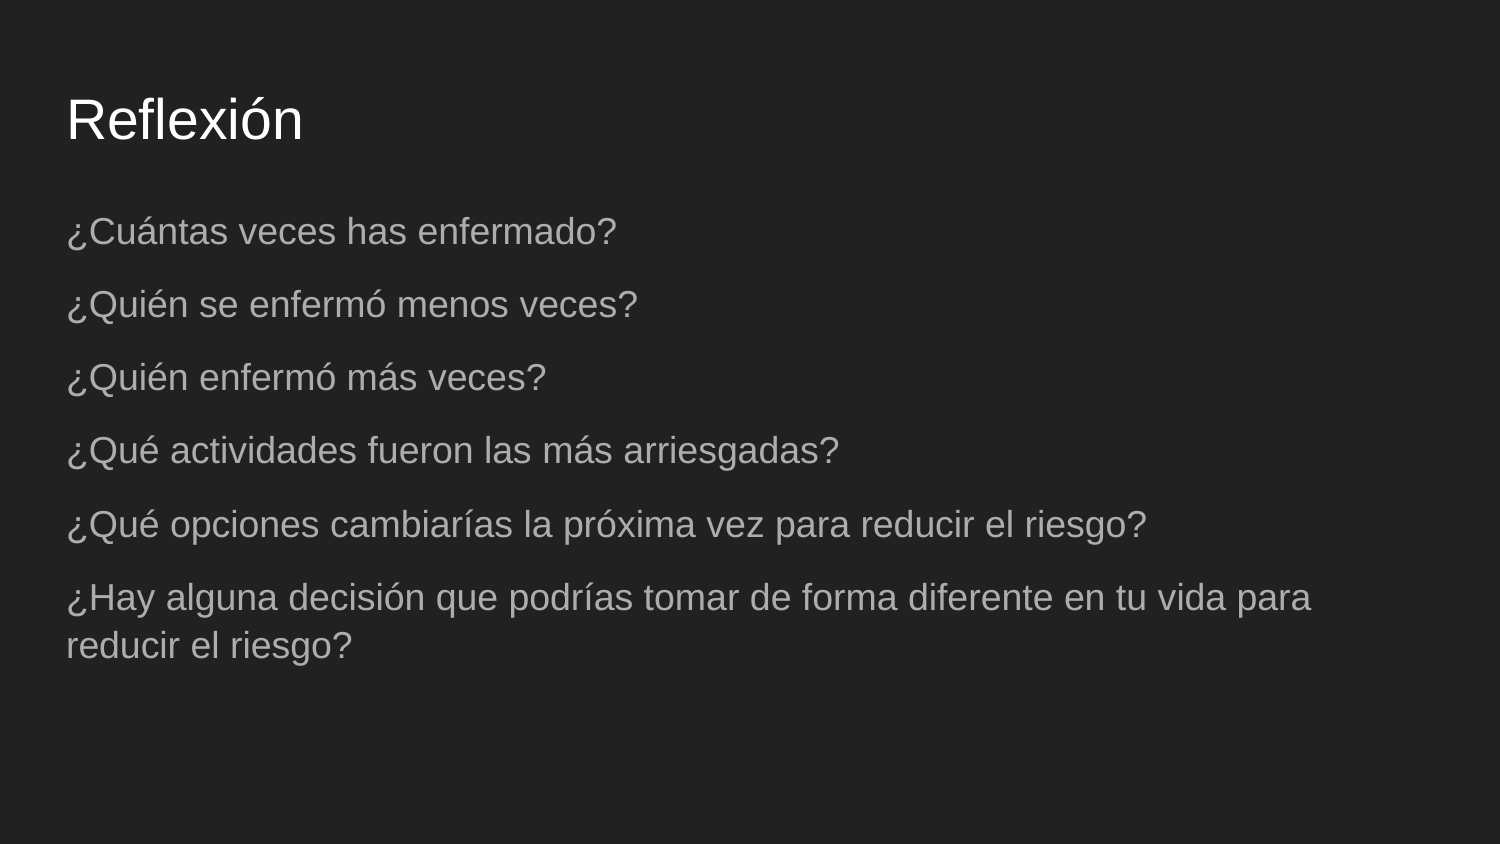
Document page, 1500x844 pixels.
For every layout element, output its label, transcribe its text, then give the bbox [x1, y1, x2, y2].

list ¿Cuántas veces has enfermado? ¿Quién se enfermó menos veces? ¿Quién enfermó más veces? ¿Qué actividades fueron las más arriesgadas? ¿Qué opciones cambiarías la próxima vez para reducir el riesgo? ¿Hay alguna decisión que podrías tomar de forma diferente en tu vida para reducir el riesgo? [51, 189, 1449, 750]
title Reflexión [51, 72, 1449, 167]
